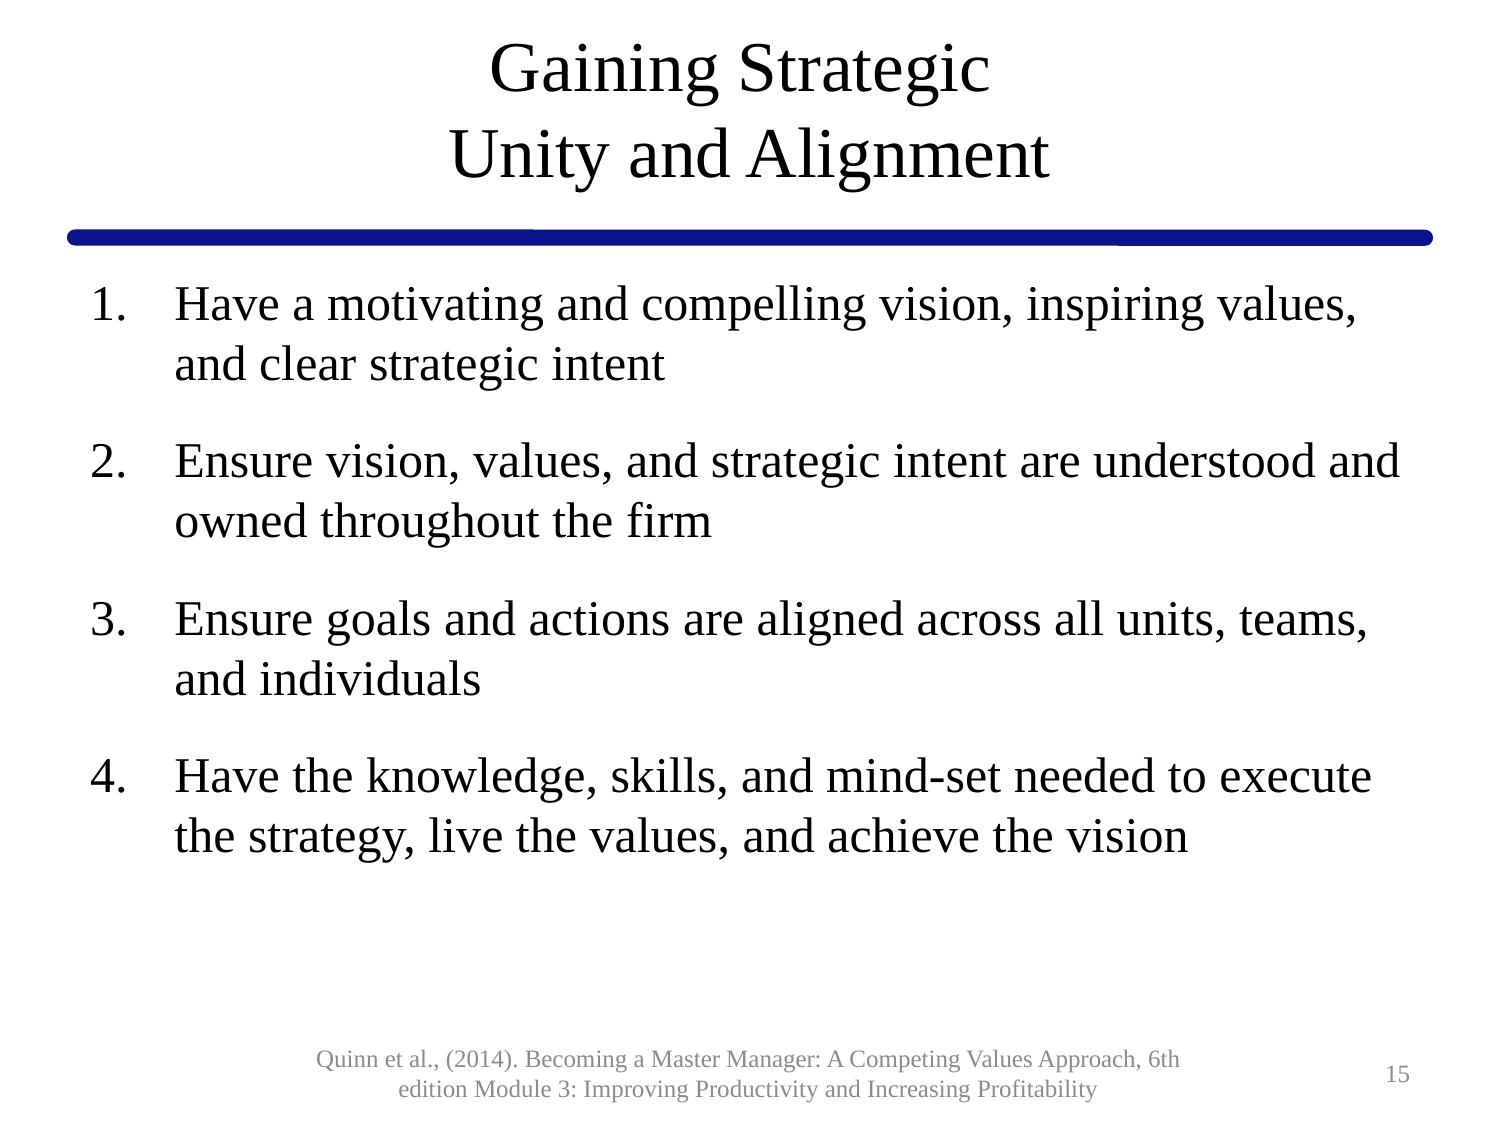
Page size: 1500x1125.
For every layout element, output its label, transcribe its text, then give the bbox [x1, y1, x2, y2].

slide_number 15 [1224, 1042, 1425, 1103]
list Have a motivating and compelling vision, inspiring values, and clear strategic intent Ensure vision, values, and strategic intent are understood and owned throughout the firm Ensure goals and actions are aligned across all units, teams, and individuals Have the knowledge, skills, and mind-set needed to execute the strategy, live the values, and achieve the vision [75, 262, 1425, 1005]
title Gaining Strategic Unity and Alignment [75, 12, 1425, 200]
footer Quinn et al., (2014). Becoming a Master Manager: A Competing Values Approach, 6th edition Module 3: Improving Productivity and Increasing Profitability [273, 1042, 1224, 1103]
